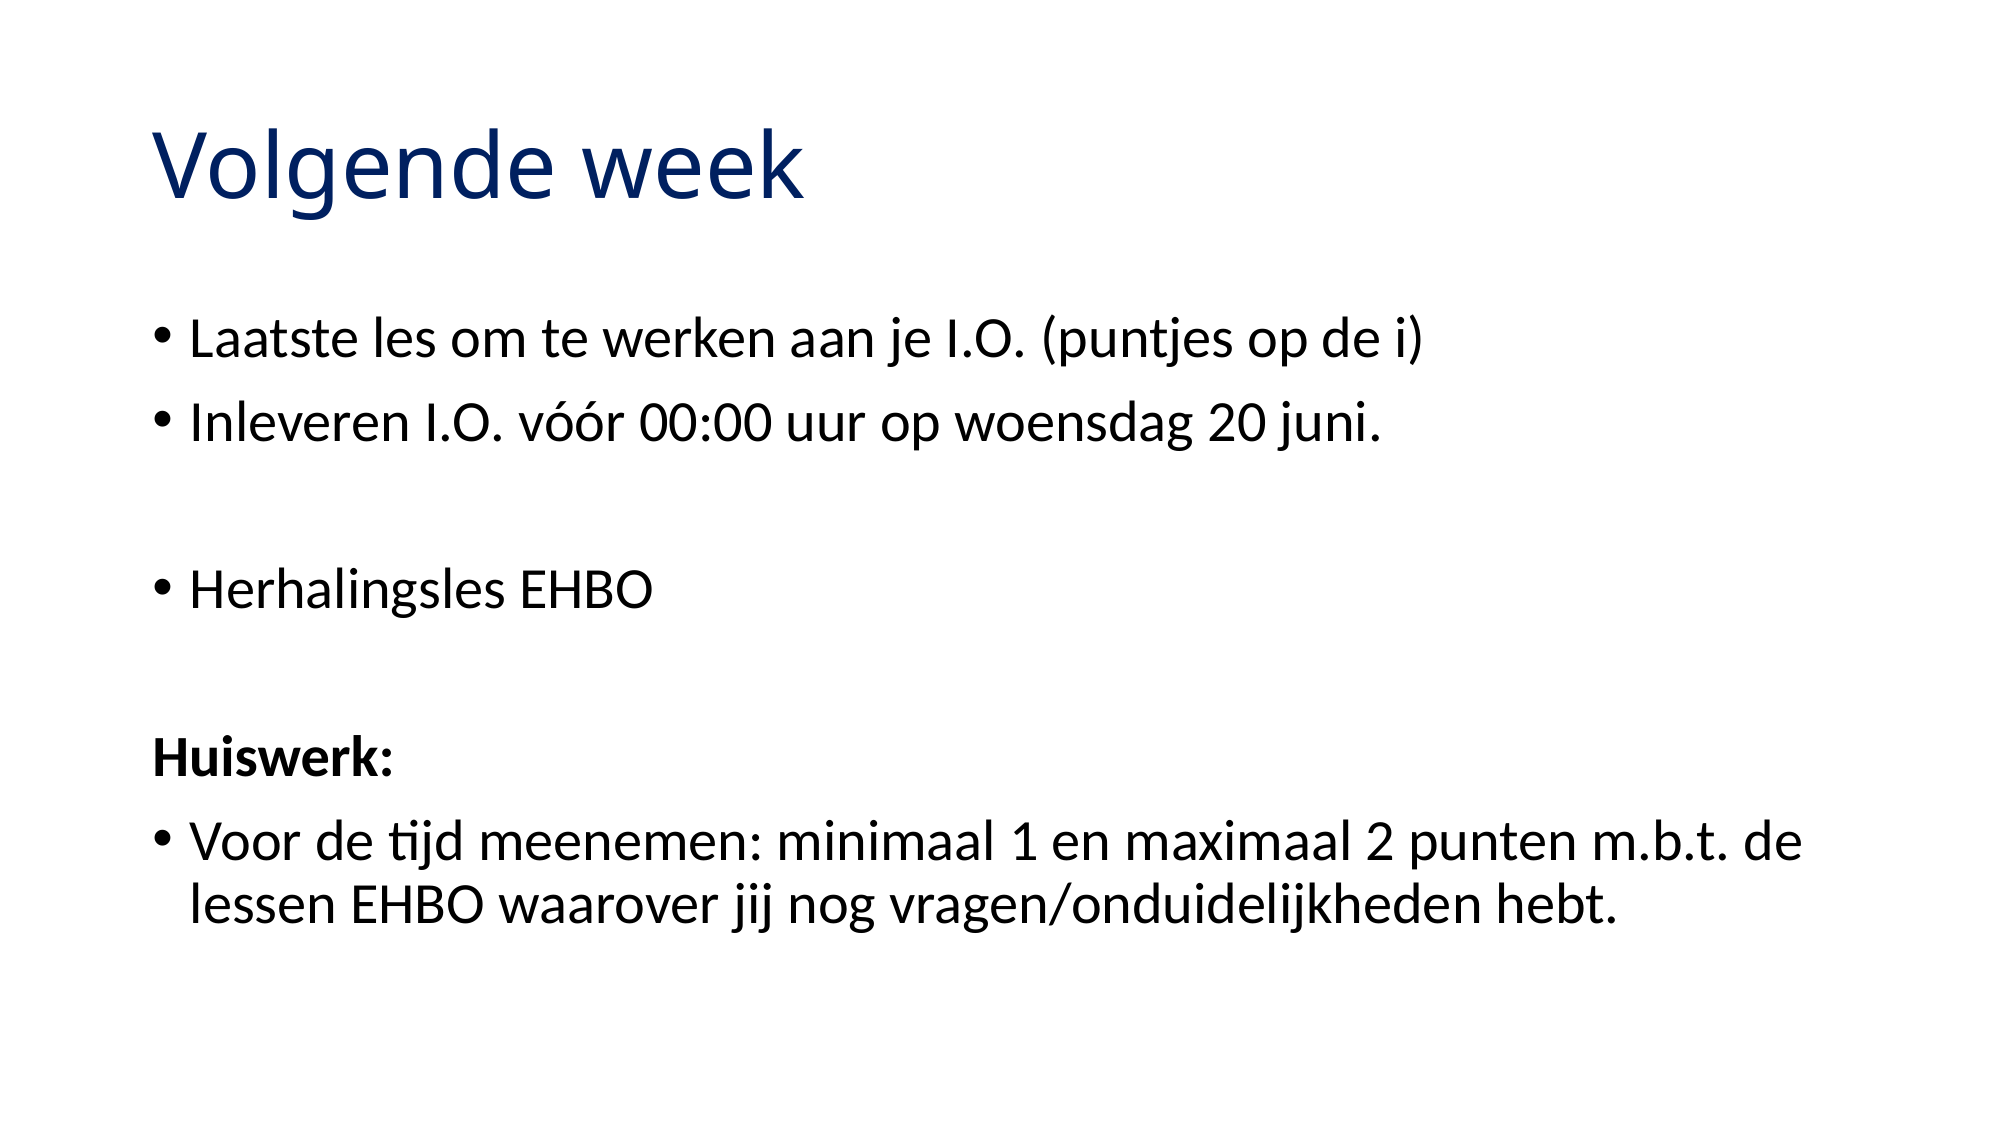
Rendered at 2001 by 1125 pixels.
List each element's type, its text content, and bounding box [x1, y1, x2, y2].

title Volgende week [137, 59, 1863, 278]
list Laatste les om te werken aan je I.O. (puntjes op de i) Inleveren I.O. vóór 00:00 uur op woensdag 20 juni. Herhalingsles EHBO Huiswerk: Voor de tijd meenemen: minimaal 1 en maximaal 2 punten m.b.t. de lessen EHBO waarover jij nog vragen/onduidelijkheden hebt. [137, 299, 1863, 1014]
